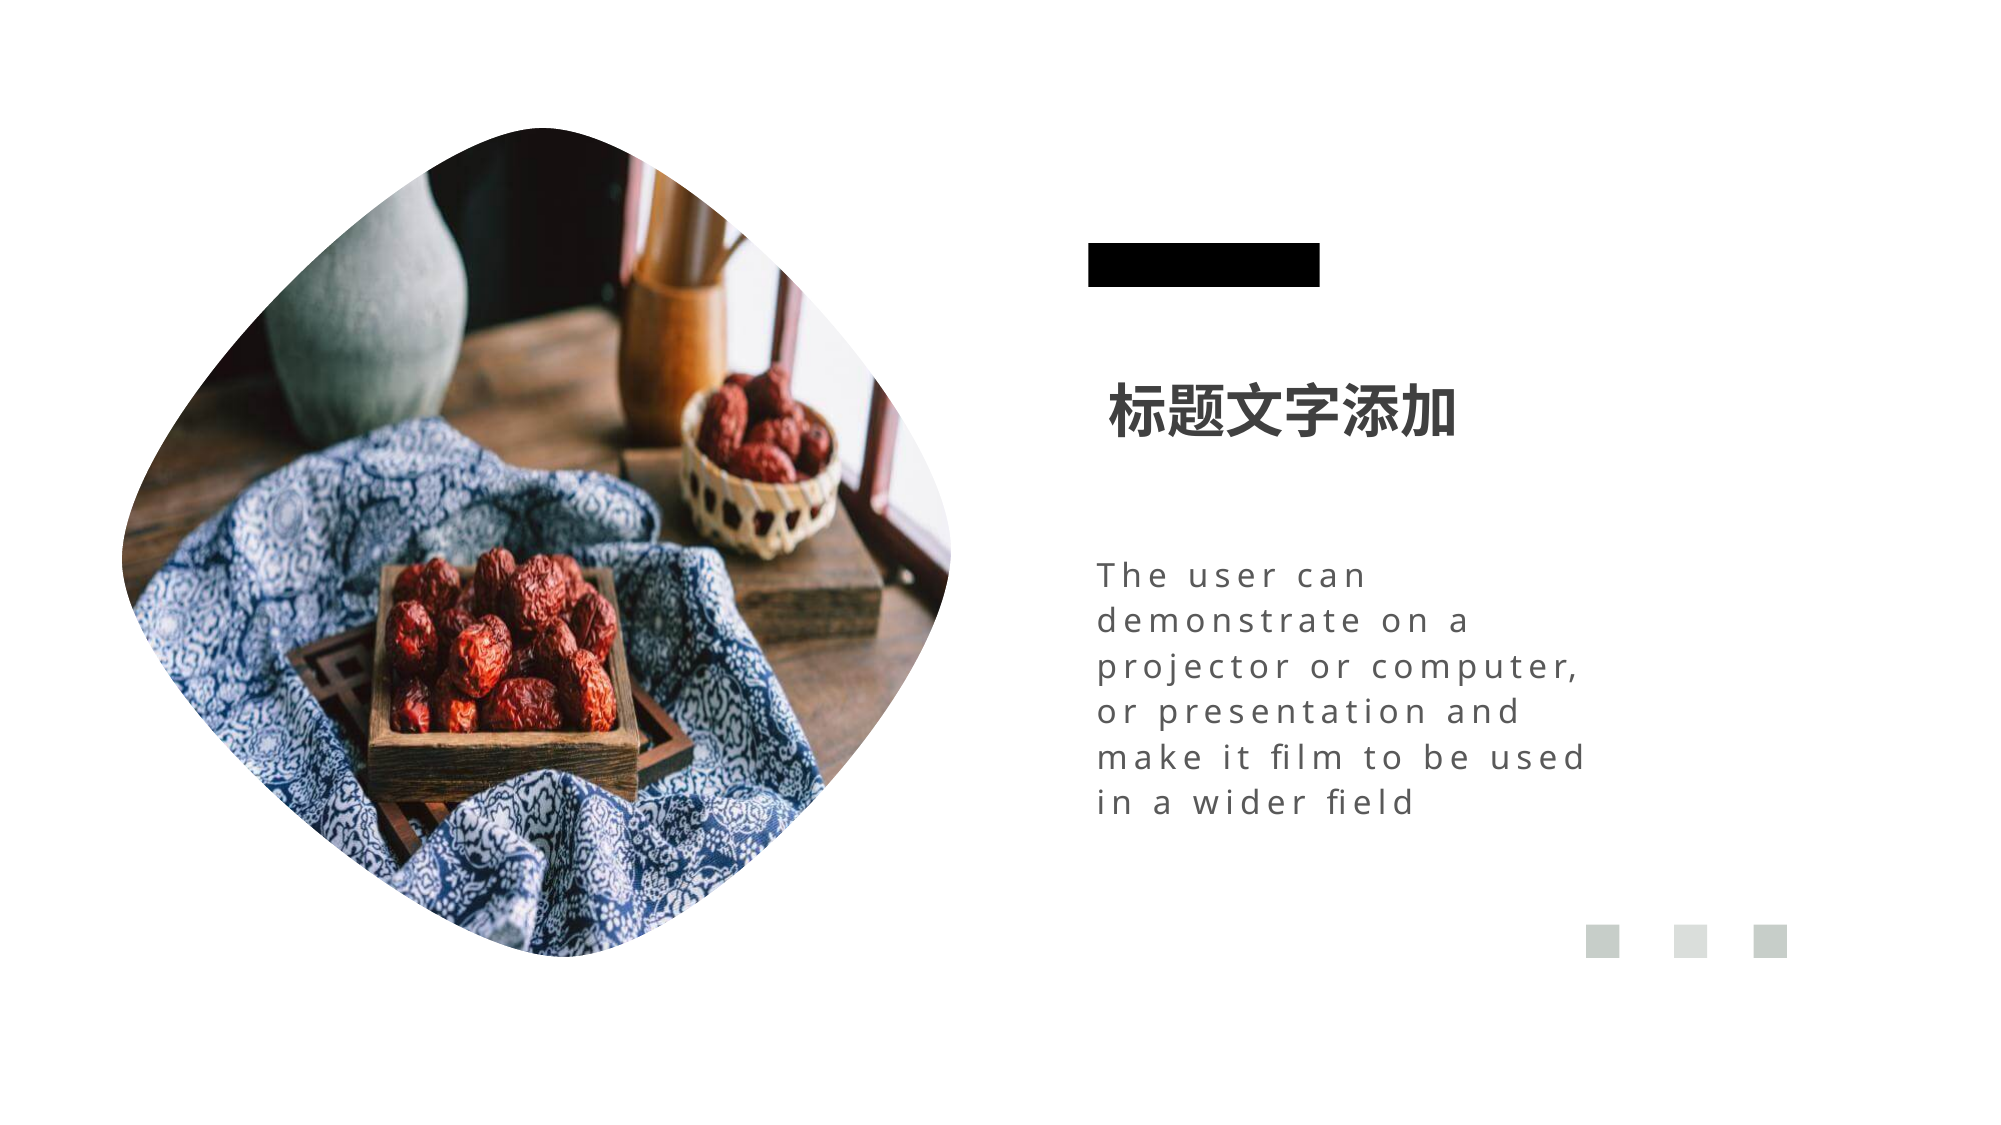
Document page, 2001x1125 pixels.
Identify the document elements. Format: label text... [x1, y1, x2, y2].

text_box 标题文字添加 [1021, 367, 1546, 452]
text_box [119, 125, 954, 959]
text_box [1087, 242, 1321, 288]
text_box [1673, 924, 1708, 959]
text_box The user can demonstrate on a projector or computer, or presentation and make it film to be used in a wider field [1081, 541, 1624, 829]
text_box [1585, 924, 1620, 959]
text_box [1753, 924, 1788, 959]
